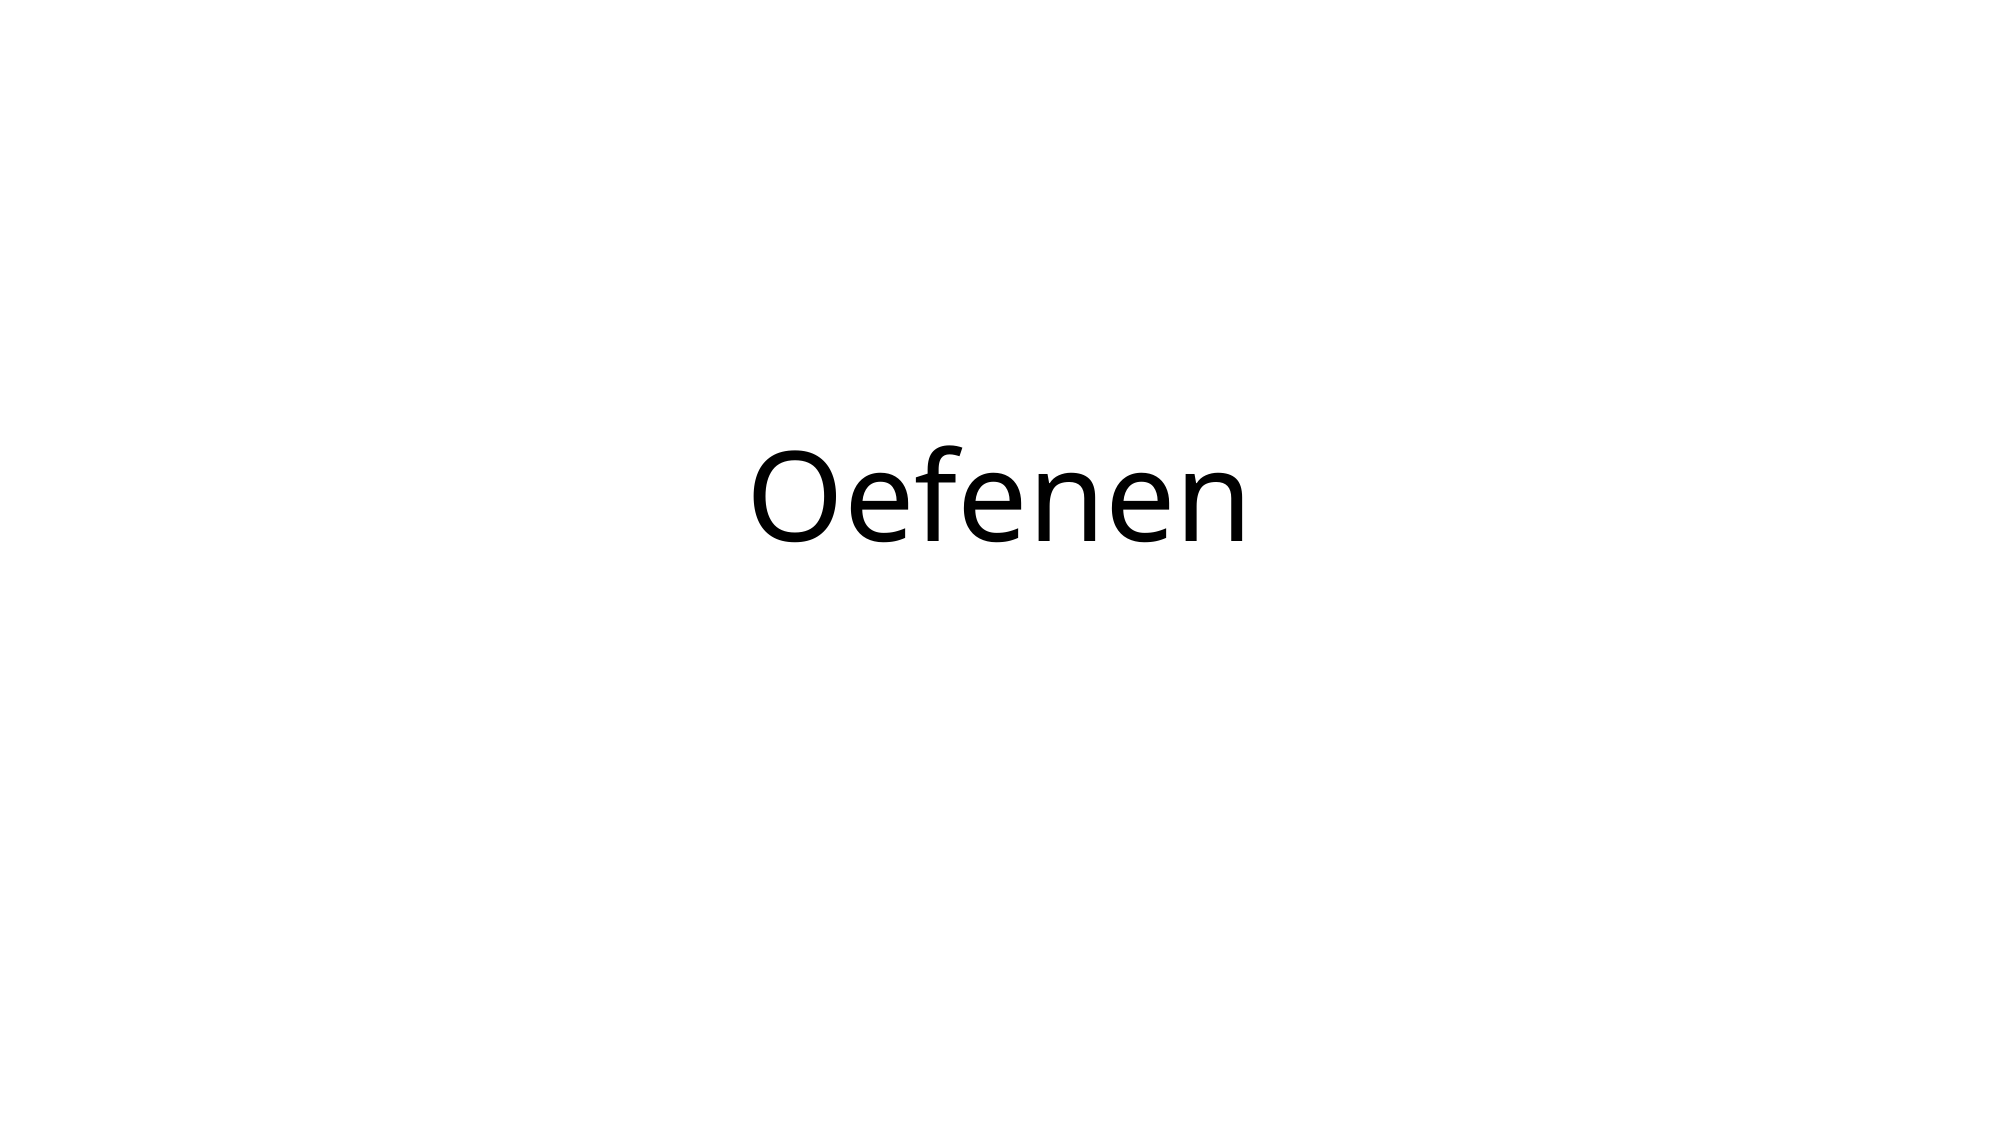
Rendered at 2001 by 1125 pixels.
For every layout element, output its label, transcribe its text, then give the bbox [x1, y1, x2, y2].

title Oefenen [249, 184, 1750, 576]
